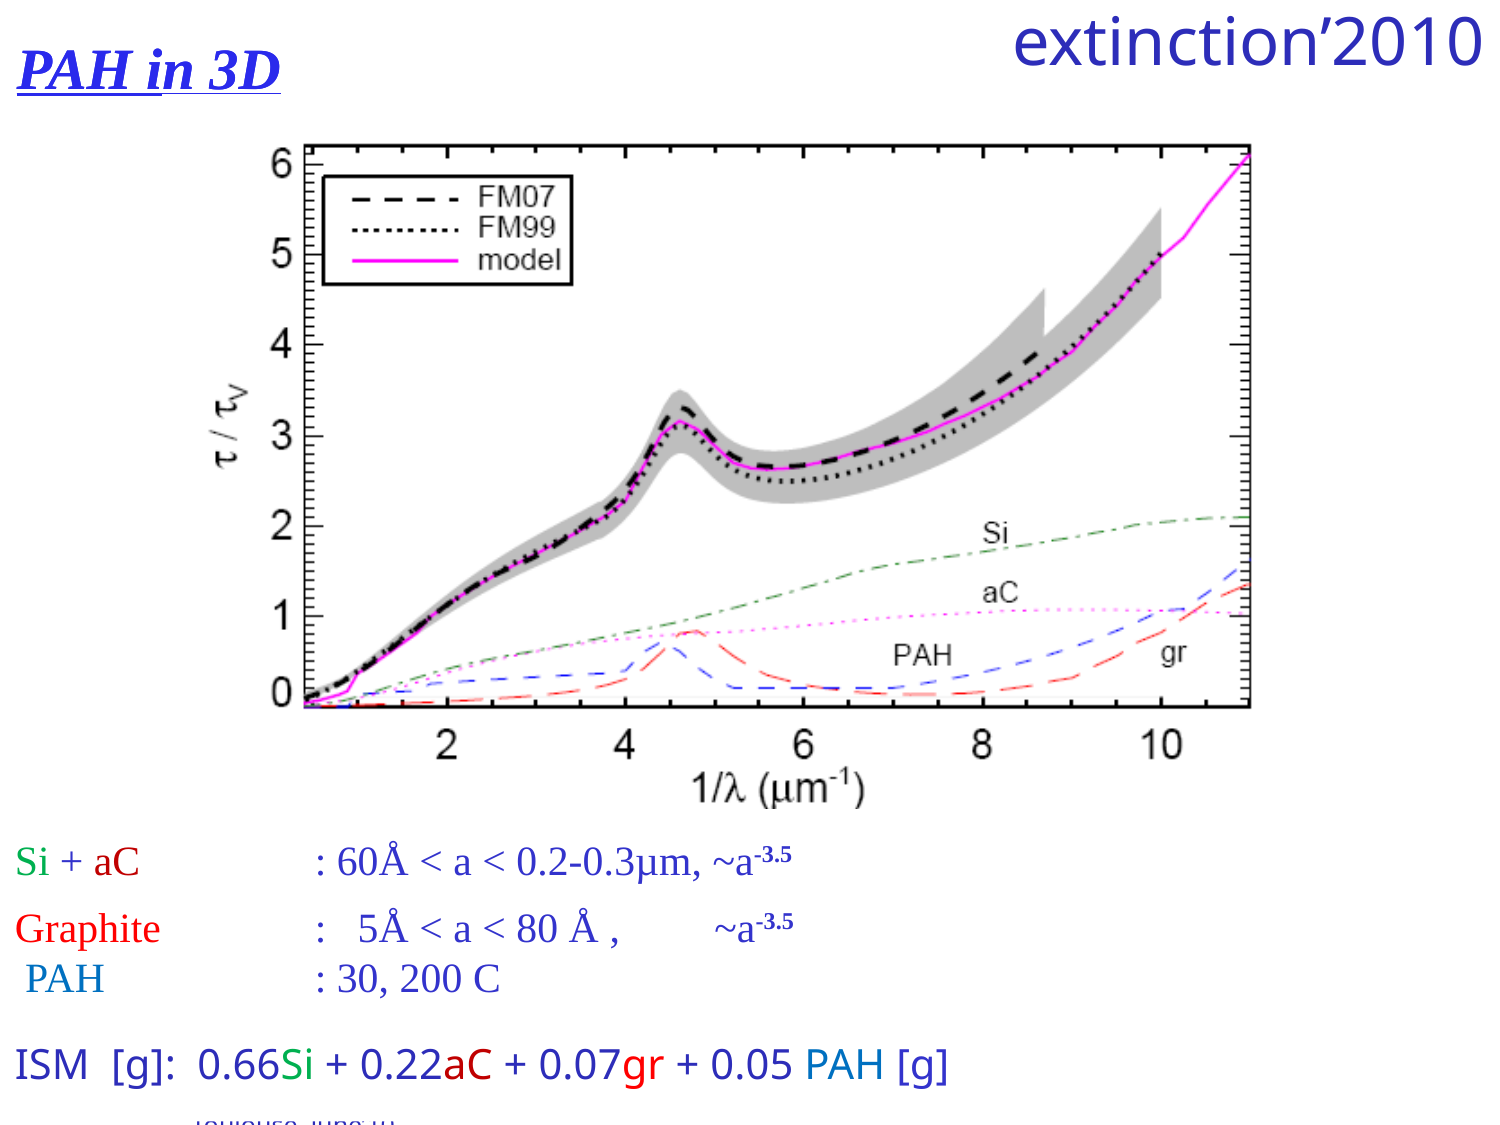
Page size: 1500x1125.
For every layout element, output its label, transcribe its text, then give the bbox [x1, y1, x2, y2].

title extinction’2010 [0, 0, 1500, 106]
text_box Si + aC : 60Å < a < 0.2-0.3µm, ~a-3.5 Graphite : 5Å < a < 80 Å , ~a-3.5 PAH : 30, 200 C ISM [g] : 0.66Si + 0.22aC + 0.07gr + 0.05 PAH [g] [0, 809, 1500, 1122]
picture [162, 94, 1337, 844]
